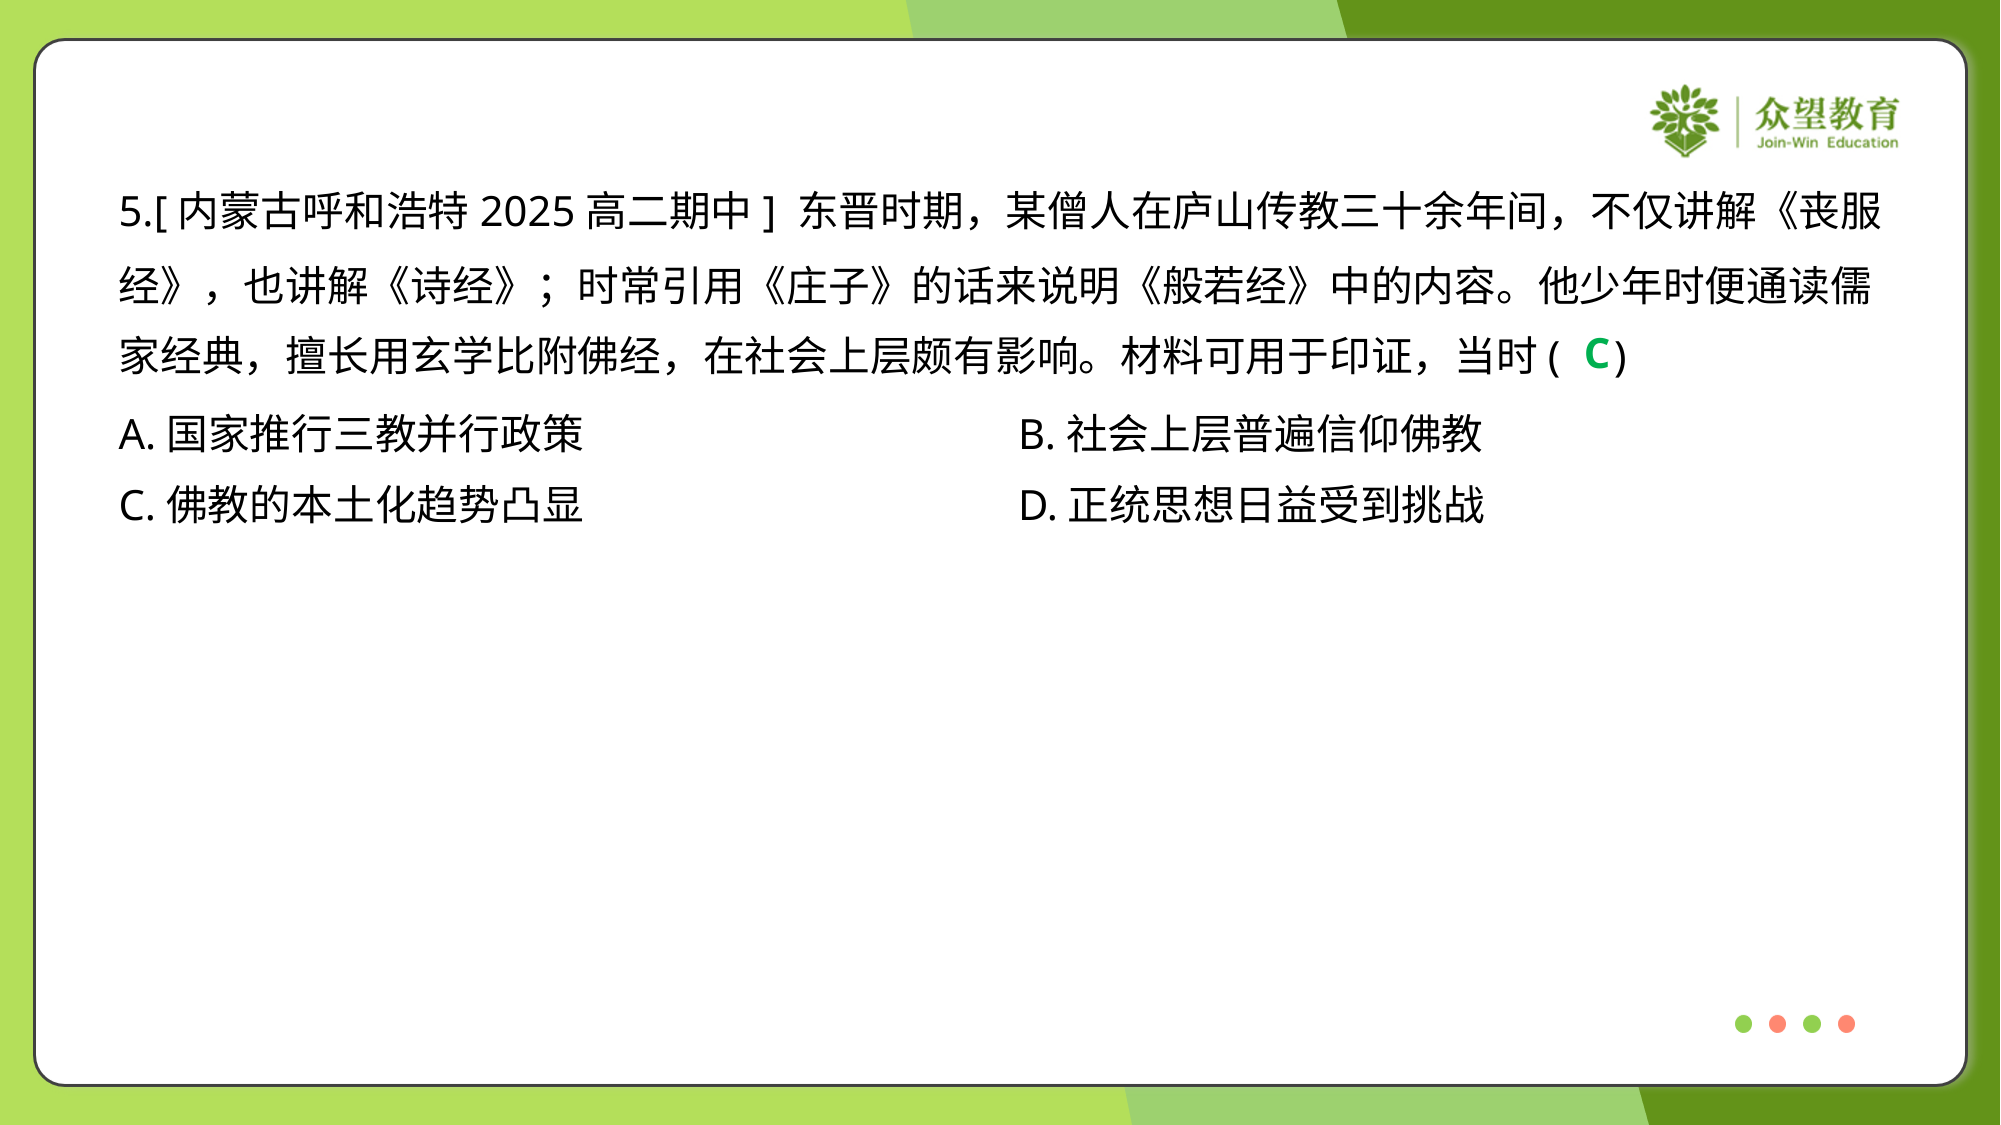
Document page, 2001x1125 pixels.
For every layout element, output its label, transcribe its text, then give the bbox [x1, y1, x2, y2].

picture [0, 0, 2000, 1125]
text_box 5.[内蒙古呼和浩特2025高二期中] 东晋时期，某僧人在庐山传教三十余年间，不仅讲解《丧服 经》，也讲解《诗经》；时常引用《庄子》的话来说明《般若经》中的内容。他少年时便通读儒 家经典，擅长用玄学比附佛经，在社会上层颇有影响。材料可用于印证，当时( ) [118, 159, 1883, 373]
text_box C [1567, 306, 1627, 371]
text_box A.国家推行三教并行政策 B.社会上层普遍信仰佛教 C.佛教的本土化趋势凸显 D.正统思想日益受到挑战 [118, 382, 1883, 522]
